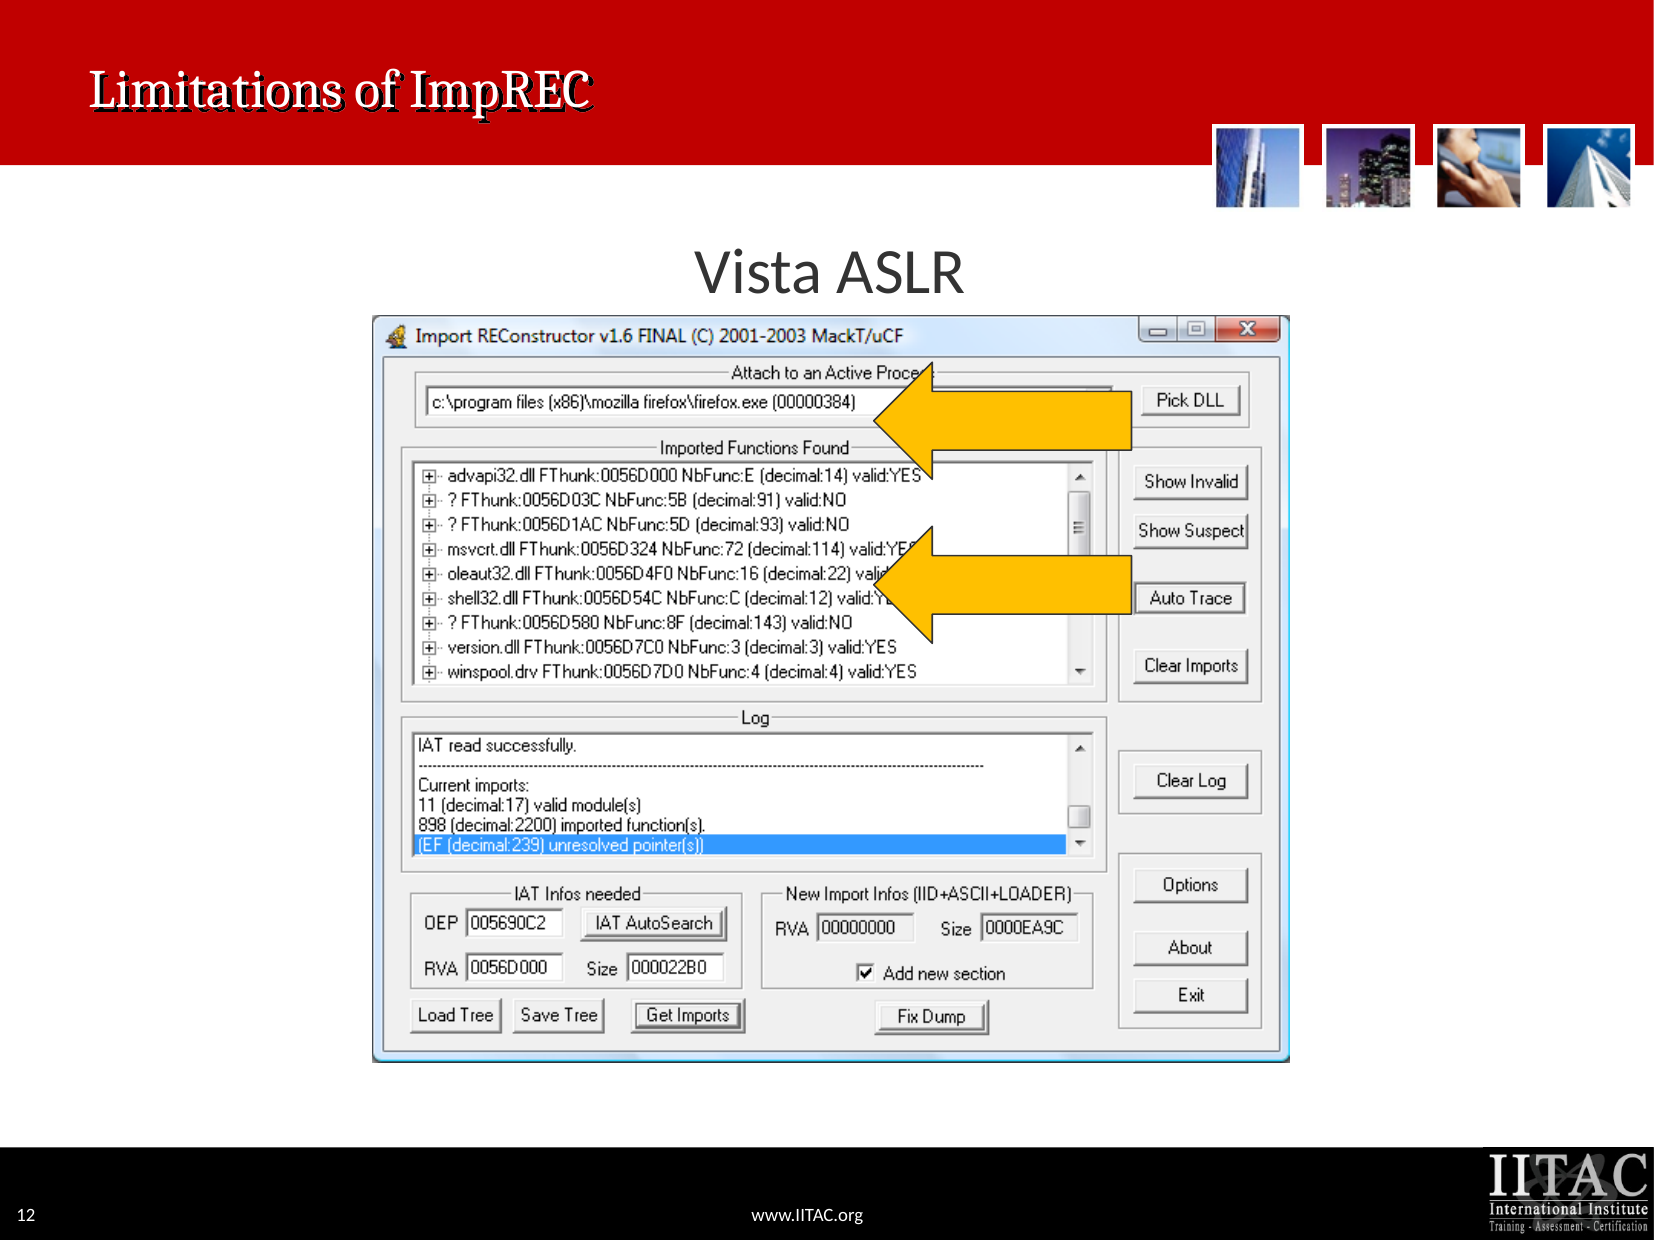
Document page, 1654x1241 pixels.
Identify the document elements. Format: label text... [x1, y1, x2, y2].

picture [1543, 124, 1635, 212]
list Vista ASLR [68, 220, 1592, 328]
title Limitations of ImpREC [71, 41, 1596, 130]
slide_number 12 [0, 1194, 152, 1241]
picture [1322, 135, 1415, 212]
picture [1212, 135, 1304, 212]
footer www.IITAC.org [152, 1194, 1466, 1239]
picture [1433, 135, 1525, 212]
picture [372, 315, 1290, 1063]
picture [1483, 1147, 1654, 1240]
